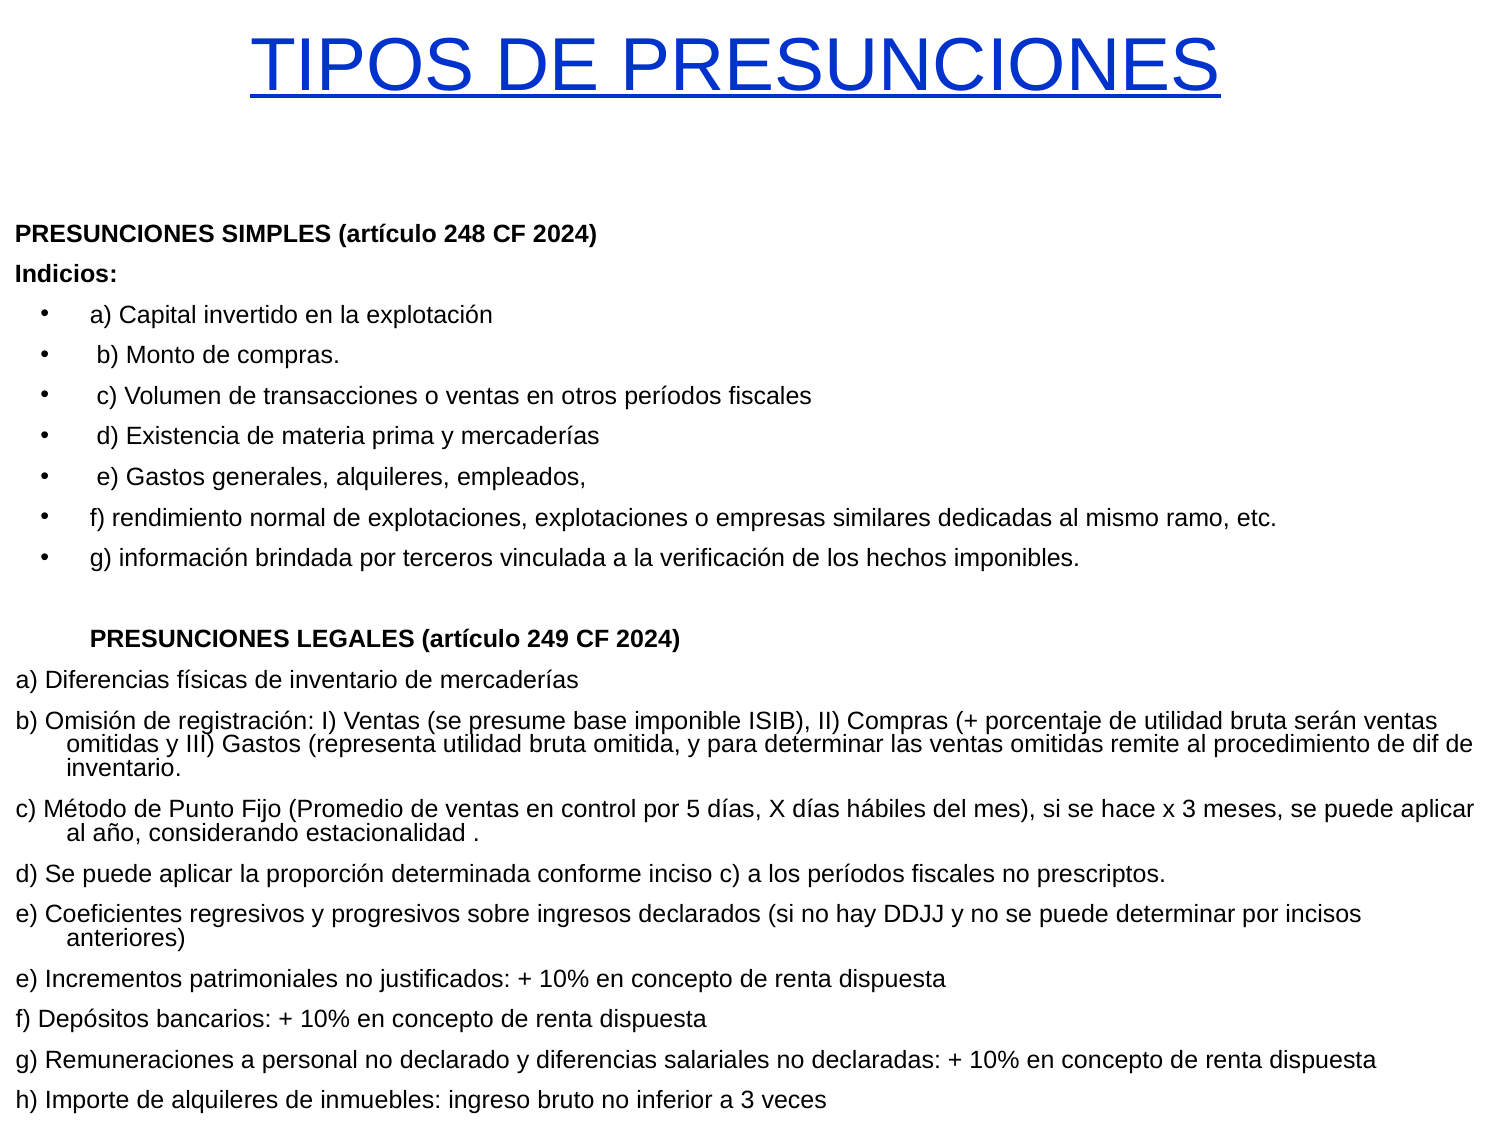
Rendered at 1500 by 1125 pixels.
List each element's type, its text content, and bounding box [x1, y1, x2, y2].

text_box TIPOS DE PRESUNCIONES [0, 0, 1472, 120]
text_box PRESUNCIONES SIMPLES (artículo 248 CF 2024) Indicios: a) Capital invertido en la explotación b) Monto de compras. c) Volumen de transacciones o ventas en otros períodos fiscales d) Existencia de materia prima y mercaderías e) Gastos generales, alquileres, empleados, f) rendimiento normal de explotaciones, explotaciones o empresas similares dedicadas al mismo ramo, etc. g) información brindada por terceros vinculada a la verificación de los hechos imponibles. PRESUNCIONES LEGALES (artículo 249 CF 2024) a) Diferencias físicas de inventario de mercaderías b) Omisión de registración: I) Ventas (se presume base imponible ISIB), II) Compras (+ porcentaje de utilidad bruta serán ventas omitidas y III) Gastos (representa utilidad bruta omitida, y para determinar las ventas omitidas remite al procedimiento de dif de inventario. c) Método de Punto Fijo (Promedio de ventas en control por 5 días, X días hábiles del mes), si se hace x 3 meses, se puede aplicar al año, considerando estacionalidad . d) Se puede aplicar la proporción determinada conforme inciso c) a los períodos fiscales no prescriptos. e) Coeficientes regresivos y progresivos sobre ingresos declarados (si no hay DDJJ y no se puede determinar por incisos anteriores) e) Incrementos patrimoniales no justificados: + 10% en concepto de renta dispuesta f) Depósitos bancarios: + 10% en concepto de renta dispuesta g) Remuneraciones a personal no declarado y diferencias salariales no declaradas: + 10% en concepto de renta dispuesta h) Importe de alquileres de inmuebles: ingreso bruto no inferior a 3 veces [0, 208, 1500, 1125]
